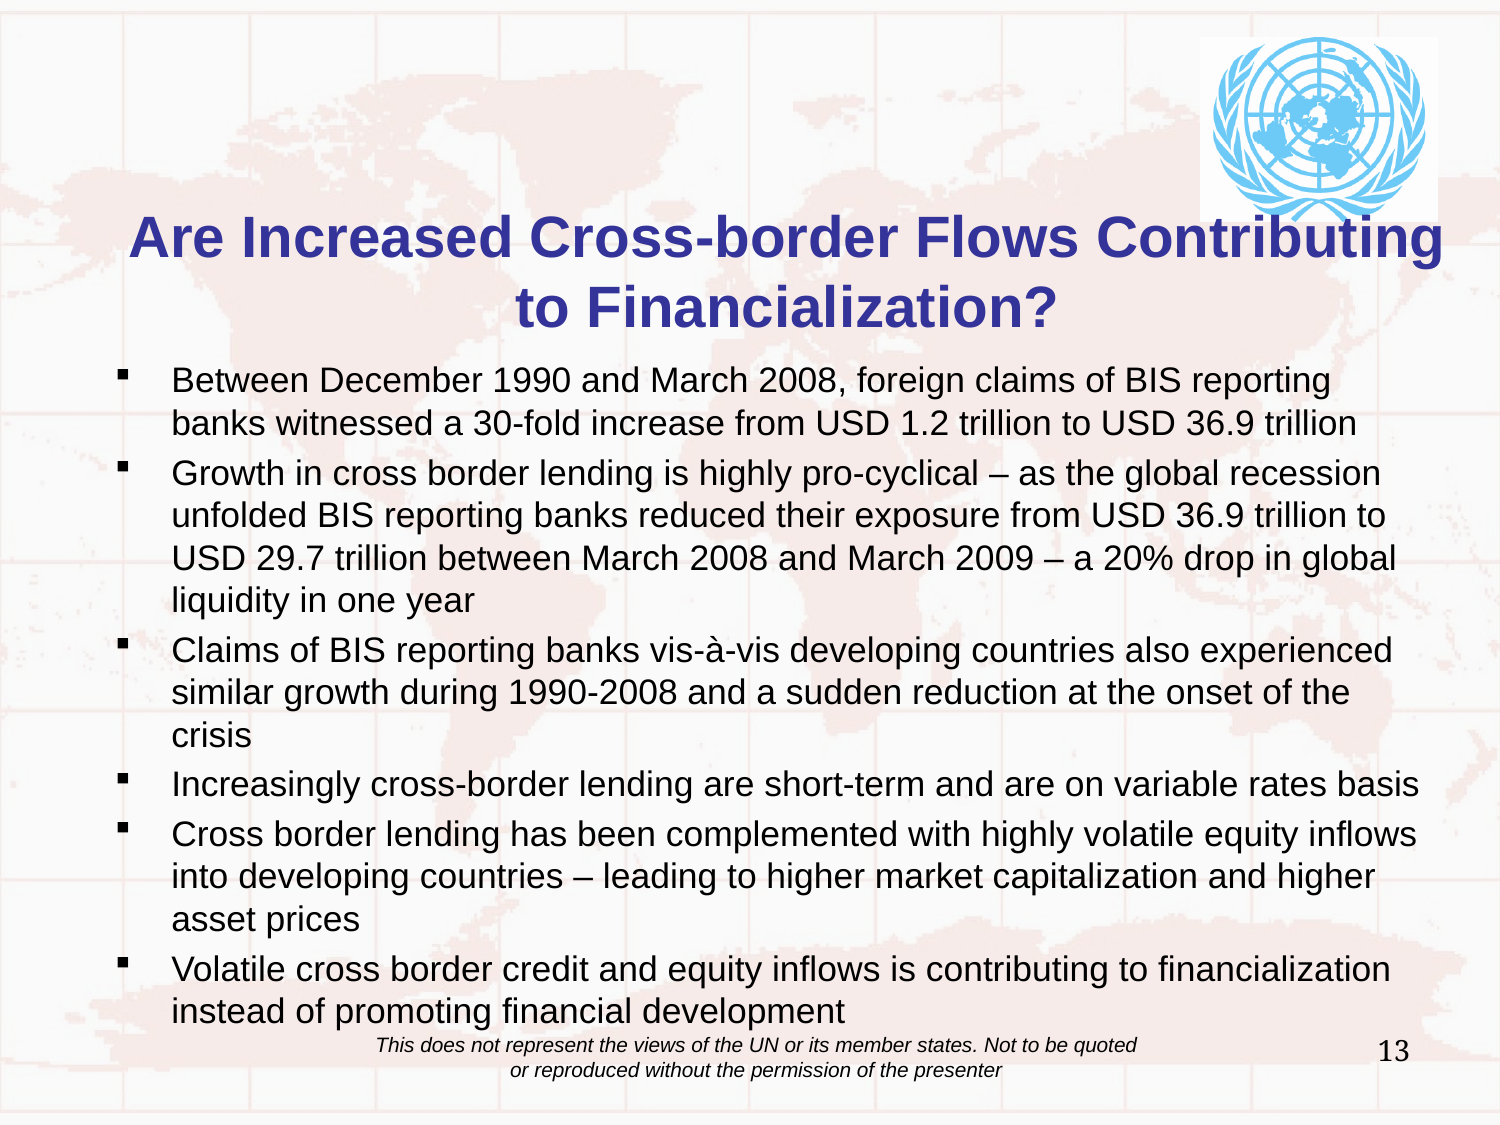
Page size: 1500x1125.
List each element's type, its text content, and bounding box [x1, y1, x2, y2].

footer This does not represent the views of the UN or its member states. Not to be quoted or reproduced without the permission of the presenter [349, 1024, 1163, 1103]
title Are Increased Cross-border Flows Contributing to Financialization? [112, 200, 1463, 338]
list Between December 1990 and March 2008, foreign claims of BIS reporting banks witnessed a 30-fold increase from USD 1.2 trillion to USD 36.9 trillion Growth in cross border lending is highly pro-cyclical – as the global recession unfolded BIS reporting banks reduced their exposure from USD 36.9 trillion to USD 29.7 trillion between March 2008 and March 2009 – a 20% drop in global liquidity in one year Claims of BIS reporting banks vis-à-vis developing countries also experienced similar growth during 1990-2008 and a sudden reduction at the onset of the crisis Increasingly cross-border lending are short-term and are on variable rates basis Cross border lending has been complemented with highly volatile equity inflows into developing countries – leading to higher market capitalization and higher asset prices Volatile cross border credit and equity inflows is contributing to financialization instead of promoting financial development [99, 350, 1450, 1025]
picture [1200, 37, 1438, 200]
slide_number 13 [1163, 1024, 1426, 1103]
